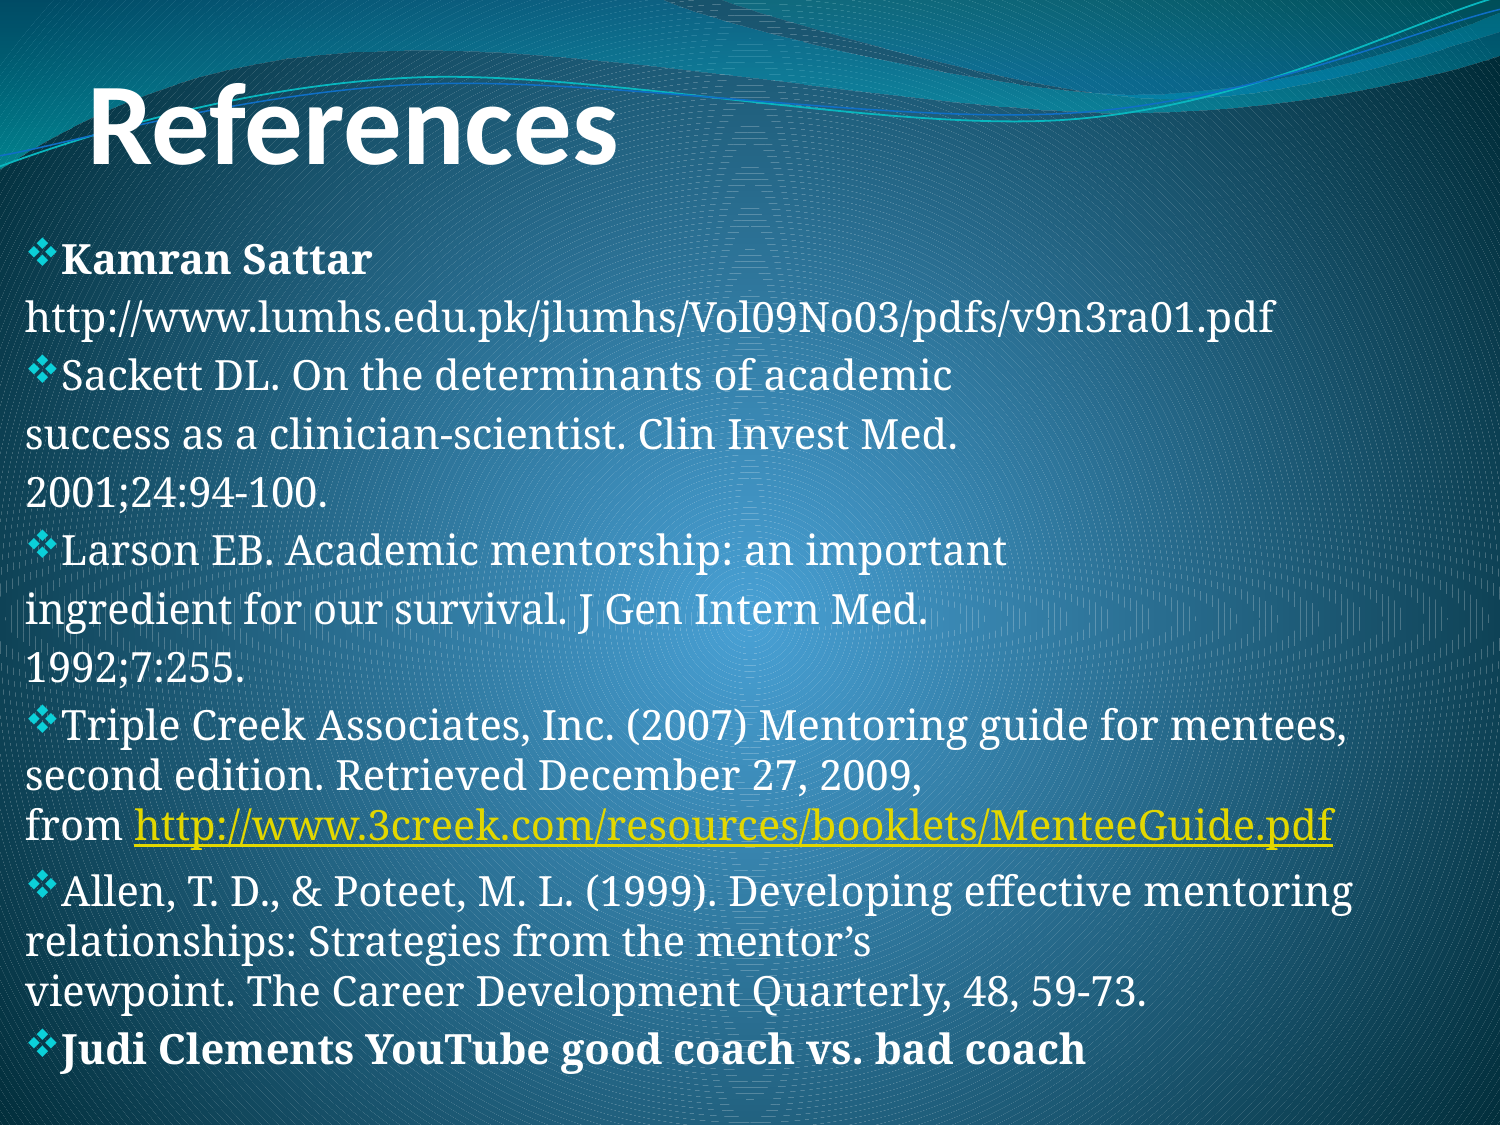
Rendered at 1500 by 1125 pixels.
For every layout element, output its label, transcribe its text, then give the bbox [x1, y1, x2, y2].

subtitle Kamran Sattar http://www.lumhs.edu.pk/jlumhs/Vol09No03/pdfs/v9n3ra01.pdf Sackett DL. On the determinants of academic success as a clinician-scientist. Clin Invest Med. 2001;24:94-100. Larson EB. Academic mentorship: an important ingredient for our survival. J Gen Intern Med. 1992;7:255. Triple Creek Associates, Inc. (2007) Mentoring guide for mentees, second edition. Retrieved December 27, 2009, from http://www.3creek.com/resources/booklets/MenteeGuide.pdf Allen, T. D., & Poteet, M. L. (1999). Developing effective mentoring relationships: Strategies from the mentor’s viewpoint. The Career Development Quarterly, 48, 59-73. Judi Clements YouTube good coach vs. bad coach [24, 224, 1475, 1125]
title References [87, 24, 1376, 188]
